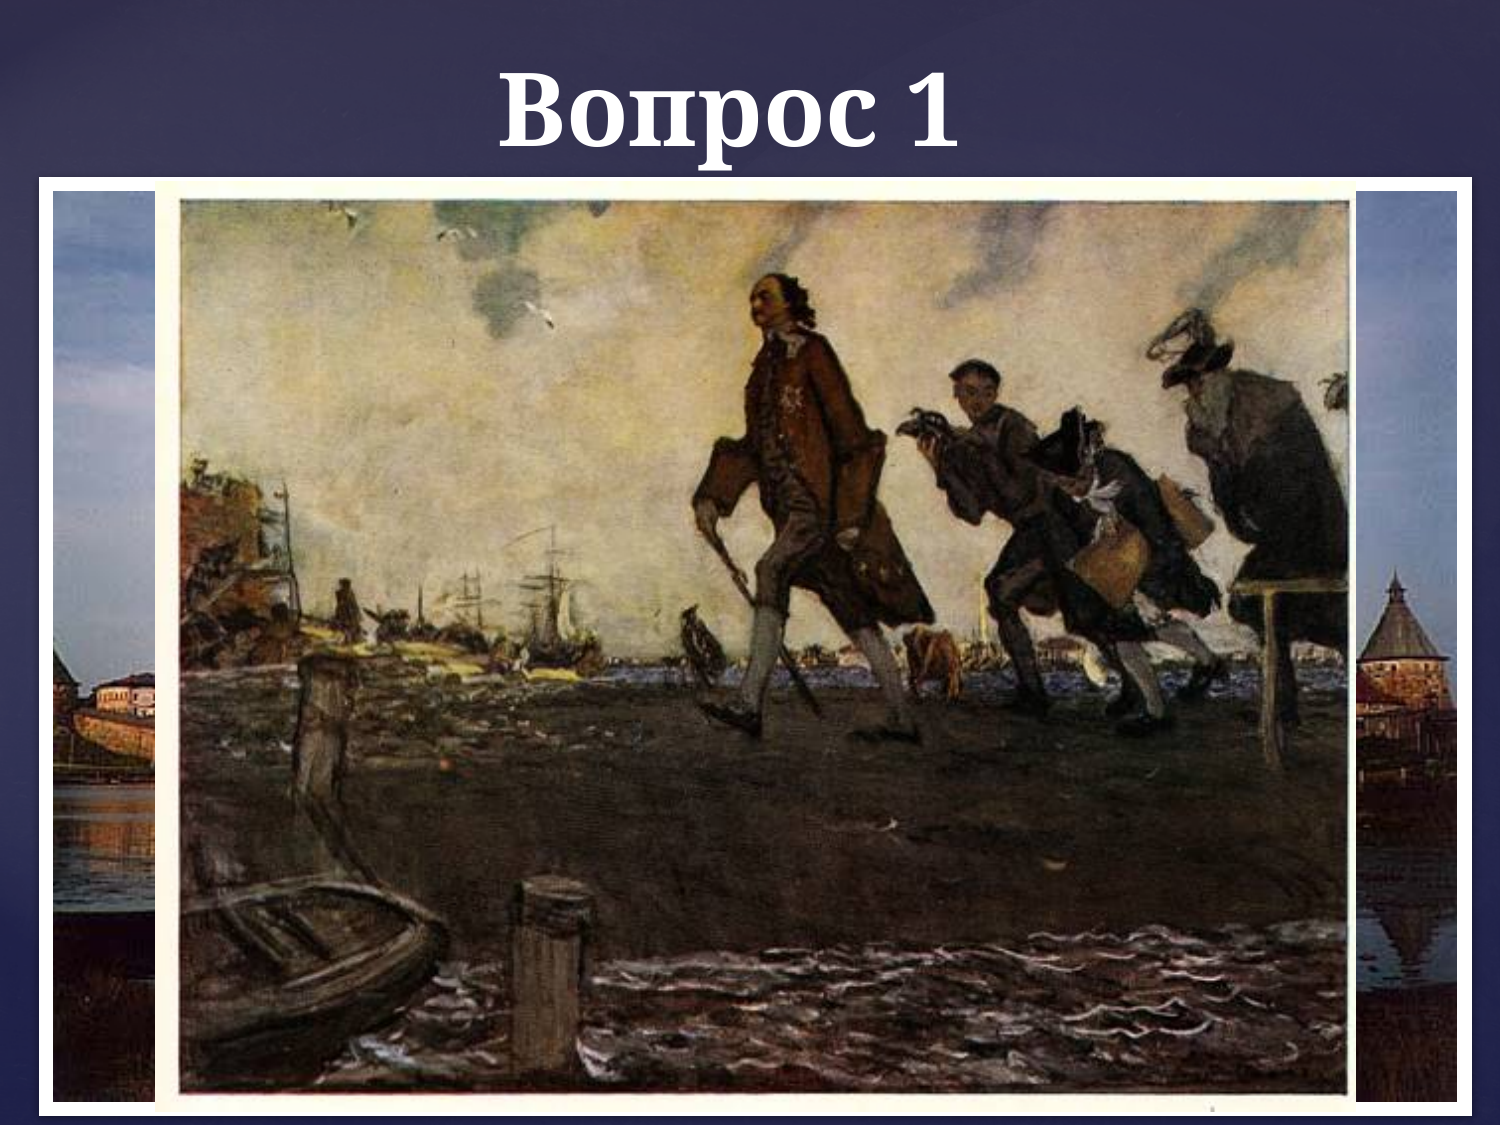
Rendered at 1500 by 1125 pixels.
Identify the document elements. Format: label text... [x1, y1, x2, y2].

title Вопрос 1 [125, 24, 1363, 173]
picture [52, 180, 1458, 1113]
